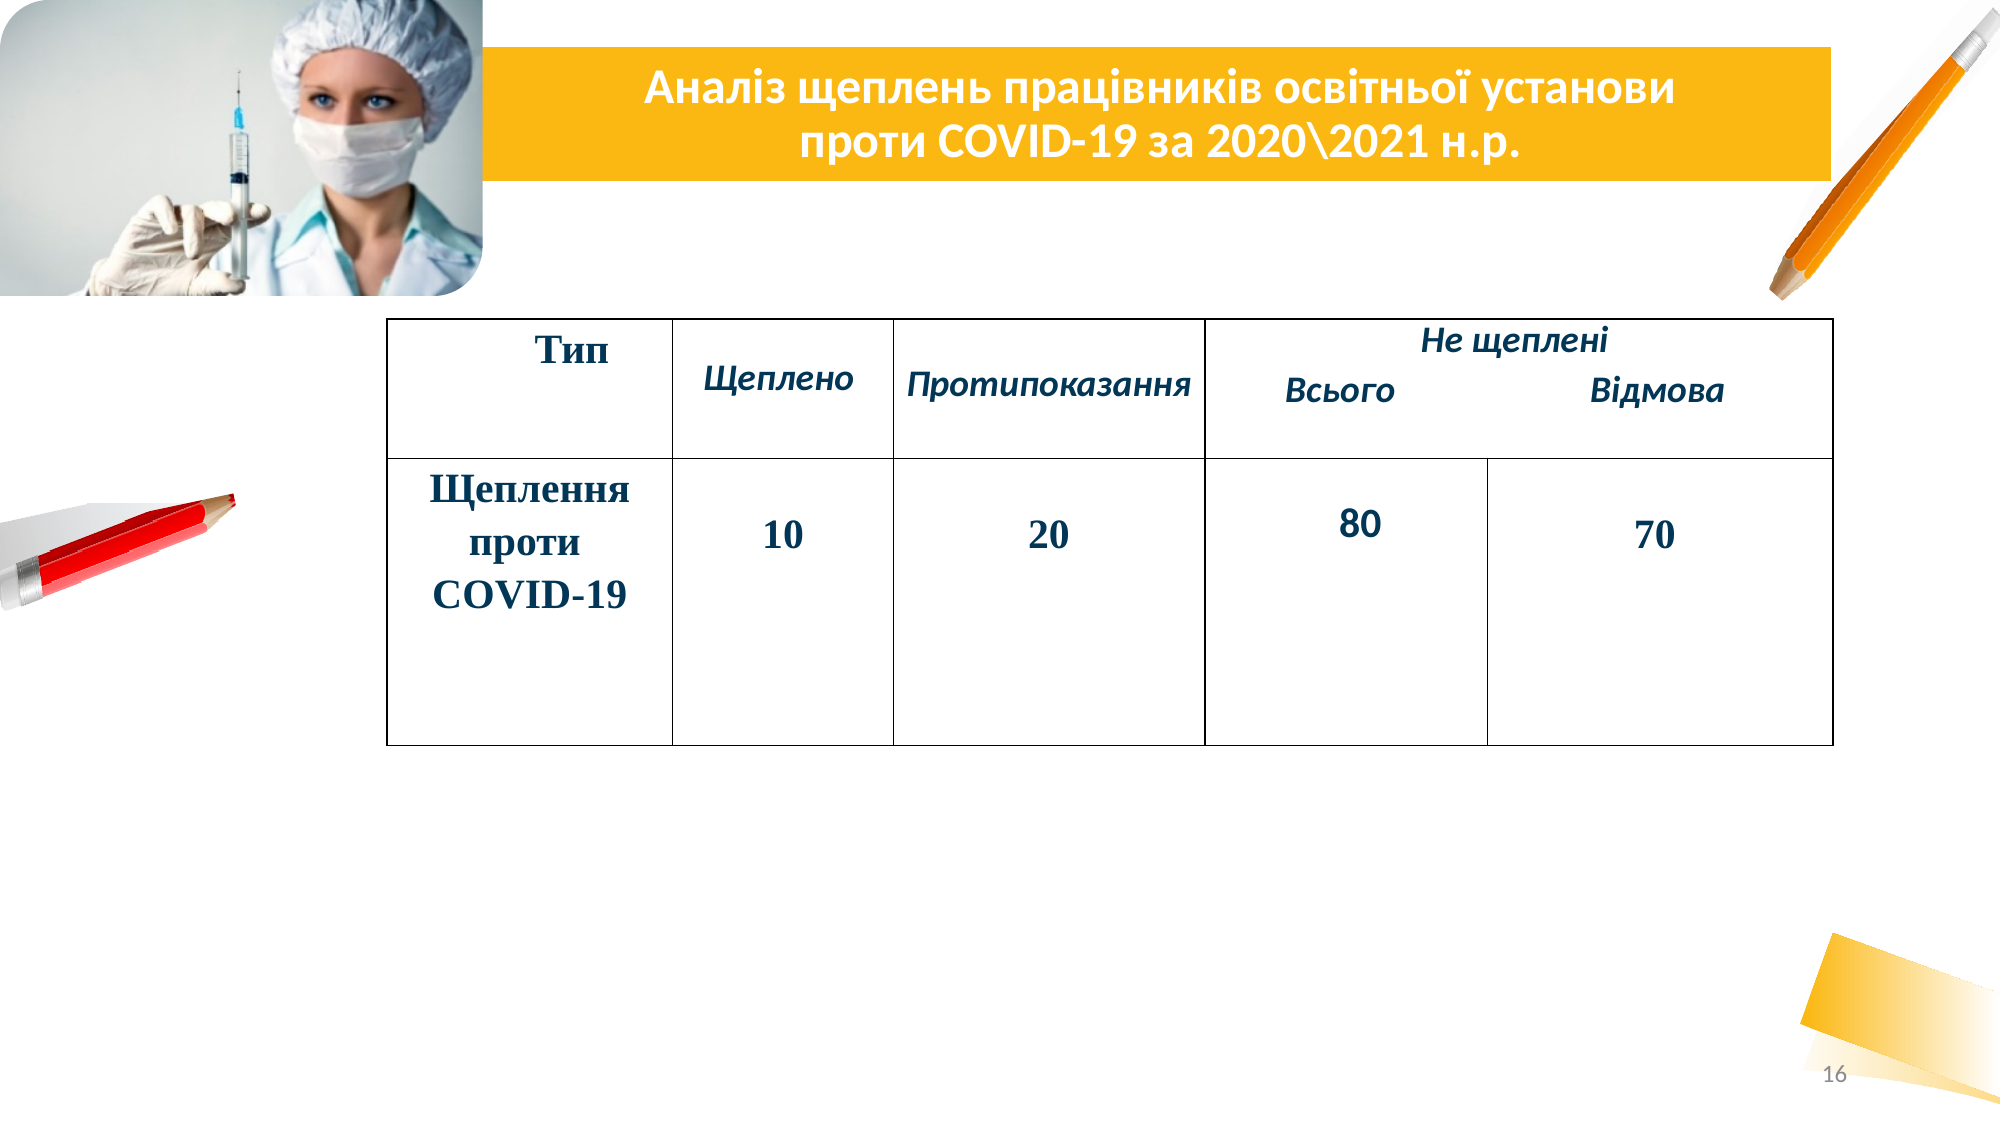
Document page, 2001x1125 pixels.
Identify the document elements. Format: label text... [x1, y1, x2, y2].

picture [1755, 0, 2000, 318]
table_cell 80 [1206, 459, 1487, 745]
table_cell 20 [894, 459, 1204, 745]
table_header Тип [388, 320, 672, 458]
table_header Не щеплені Всього Відмова [1206, 320, 1832, 458]
slide_number 16 [1412, 1042, 1863, 1103]
picture [0, 493, 248, 613]
table_header Протипоказання [894, 320, 1204, 458]
table_header Щеплено [673, 320, 893, 458]
picture [0, 0, 483, 297]
table_cell 70 [1488, 459, 1832, 745]
title Аналіз щеплень працівників освітньої установи проти COVID-19 за 2020\2021 н.р. [483, 44, 1834, 184]
table_cell Щеплення проти COVID-19 [388, 459, 672, 745]
table_cell 10 [673, 459, 893, 745]
